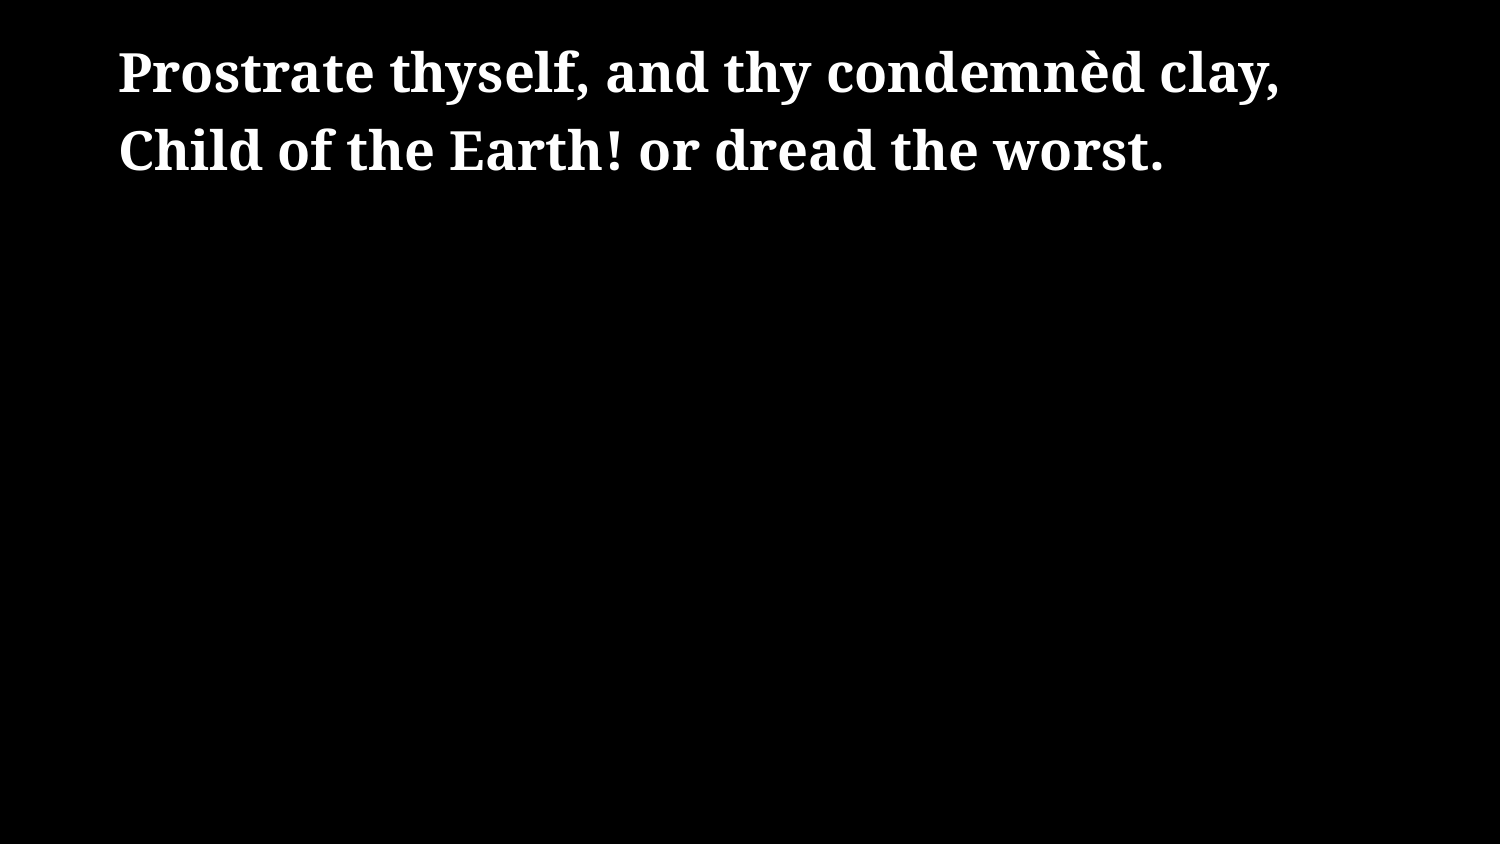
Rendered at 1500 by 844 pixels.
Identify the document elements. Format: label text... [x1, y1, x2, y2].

title Prostrate thyself, and thy condemnèd clay, Child of the Earth! or dread the worst. [103, 17, 1397, 299]
